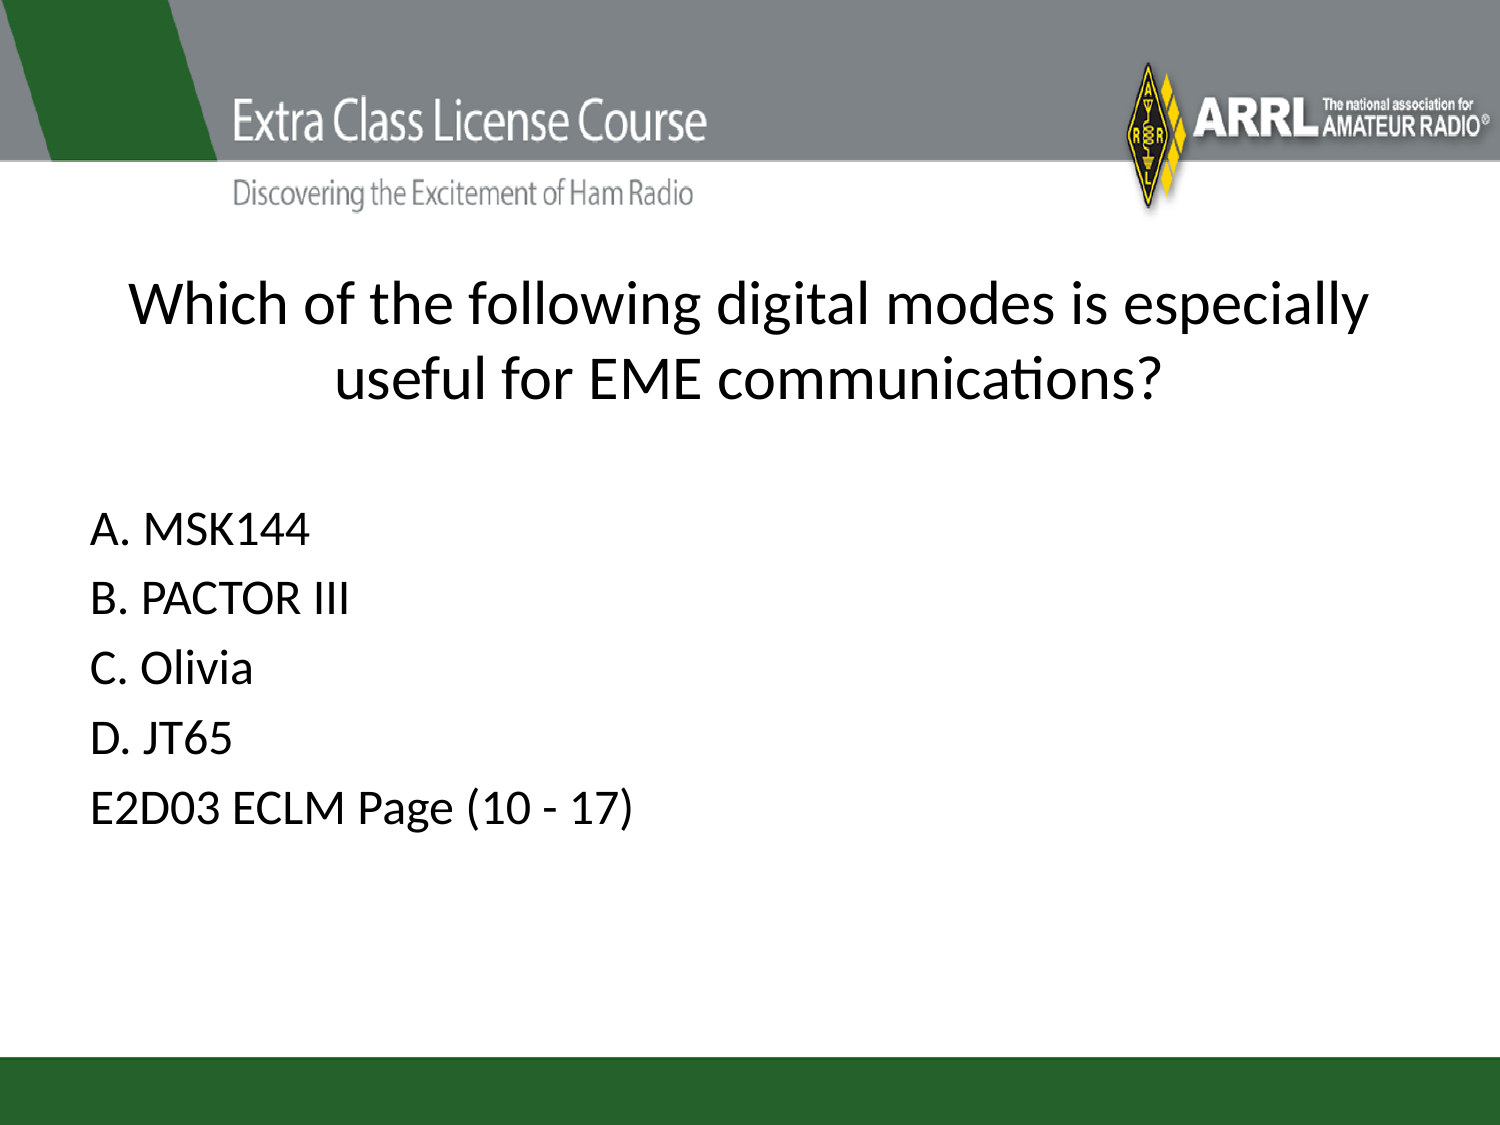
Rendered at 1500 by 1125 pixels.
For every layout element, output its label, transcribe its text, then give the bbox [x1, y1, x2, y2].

title Which of the following digital modes is especially useful for EME communications? [75, 254, 1425, 435]
list A. MSK144 B. PACTOR III C. Olivia D. JT65 E2D03 ECLM Page (10 - 17) [75, 487, 1425, 1005]
picture [0, 0, 1500, 1125]
